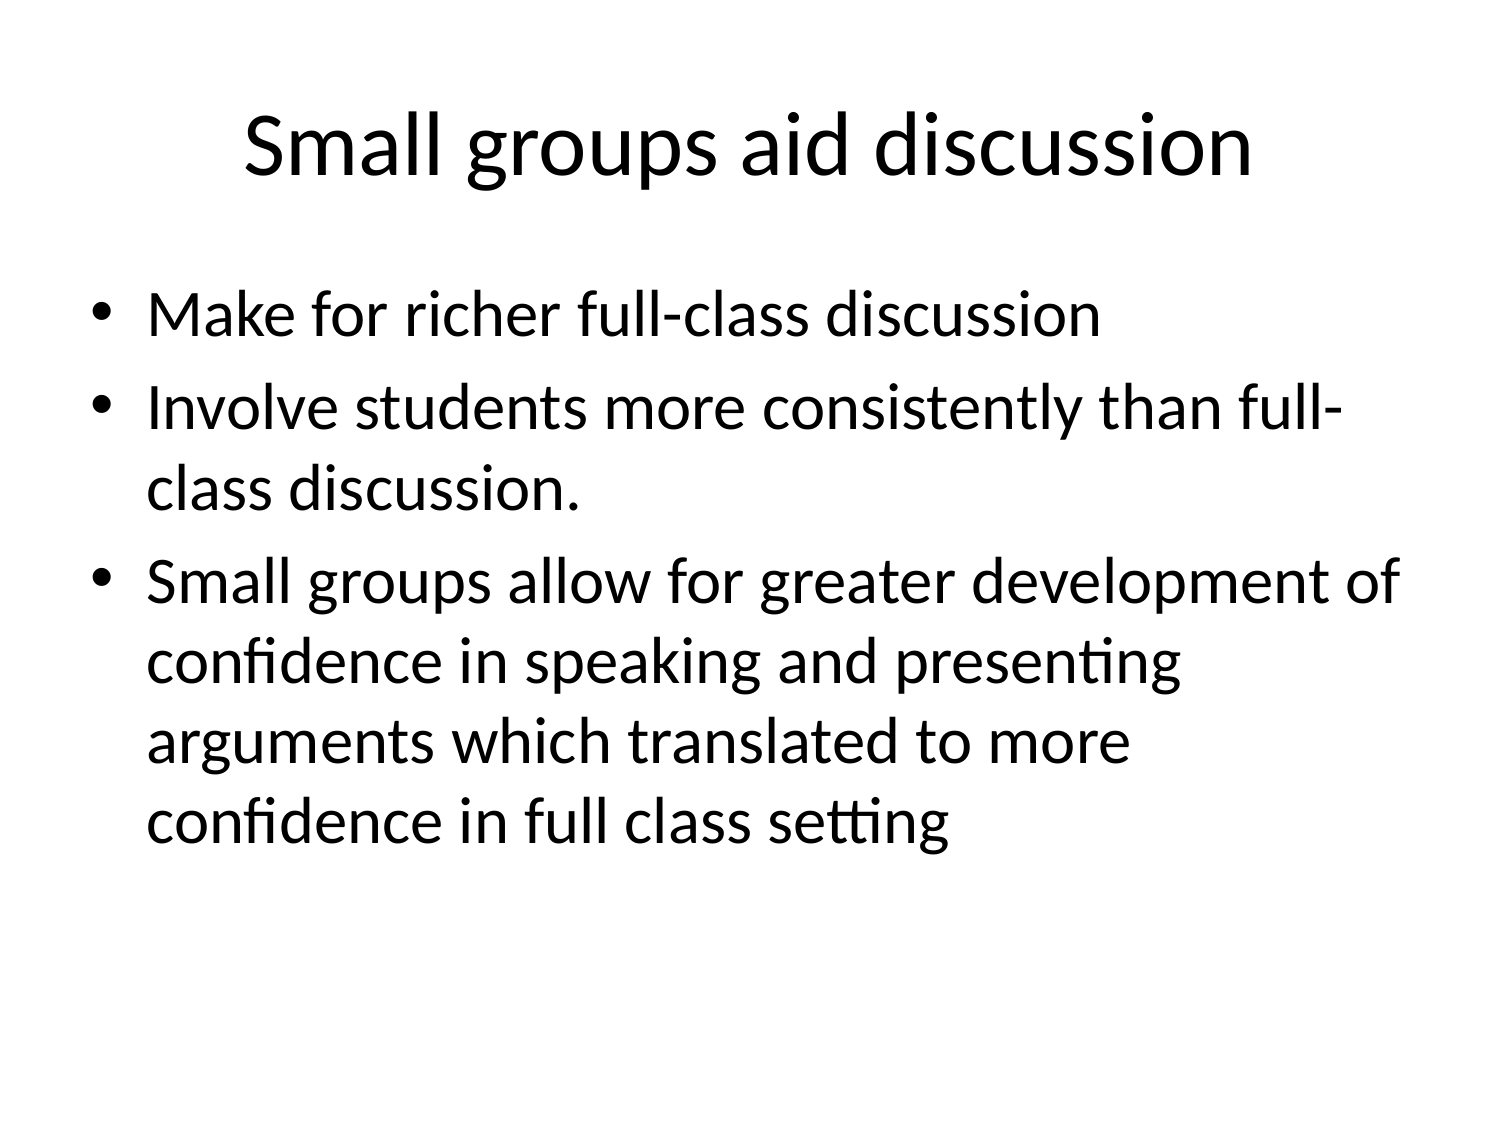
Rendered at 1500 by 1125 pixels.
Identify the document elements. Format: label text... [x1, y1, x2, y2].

title Small groups aid discussion [75, 45, 1425, 233]
list Make for richer full-class discussion Involve students more consistently than full-class discussion. Small groups allow for greater development of confidence in speaking and presenting arguments which translated to more confidence in full class setting [75, 262, 1425, 1005]
